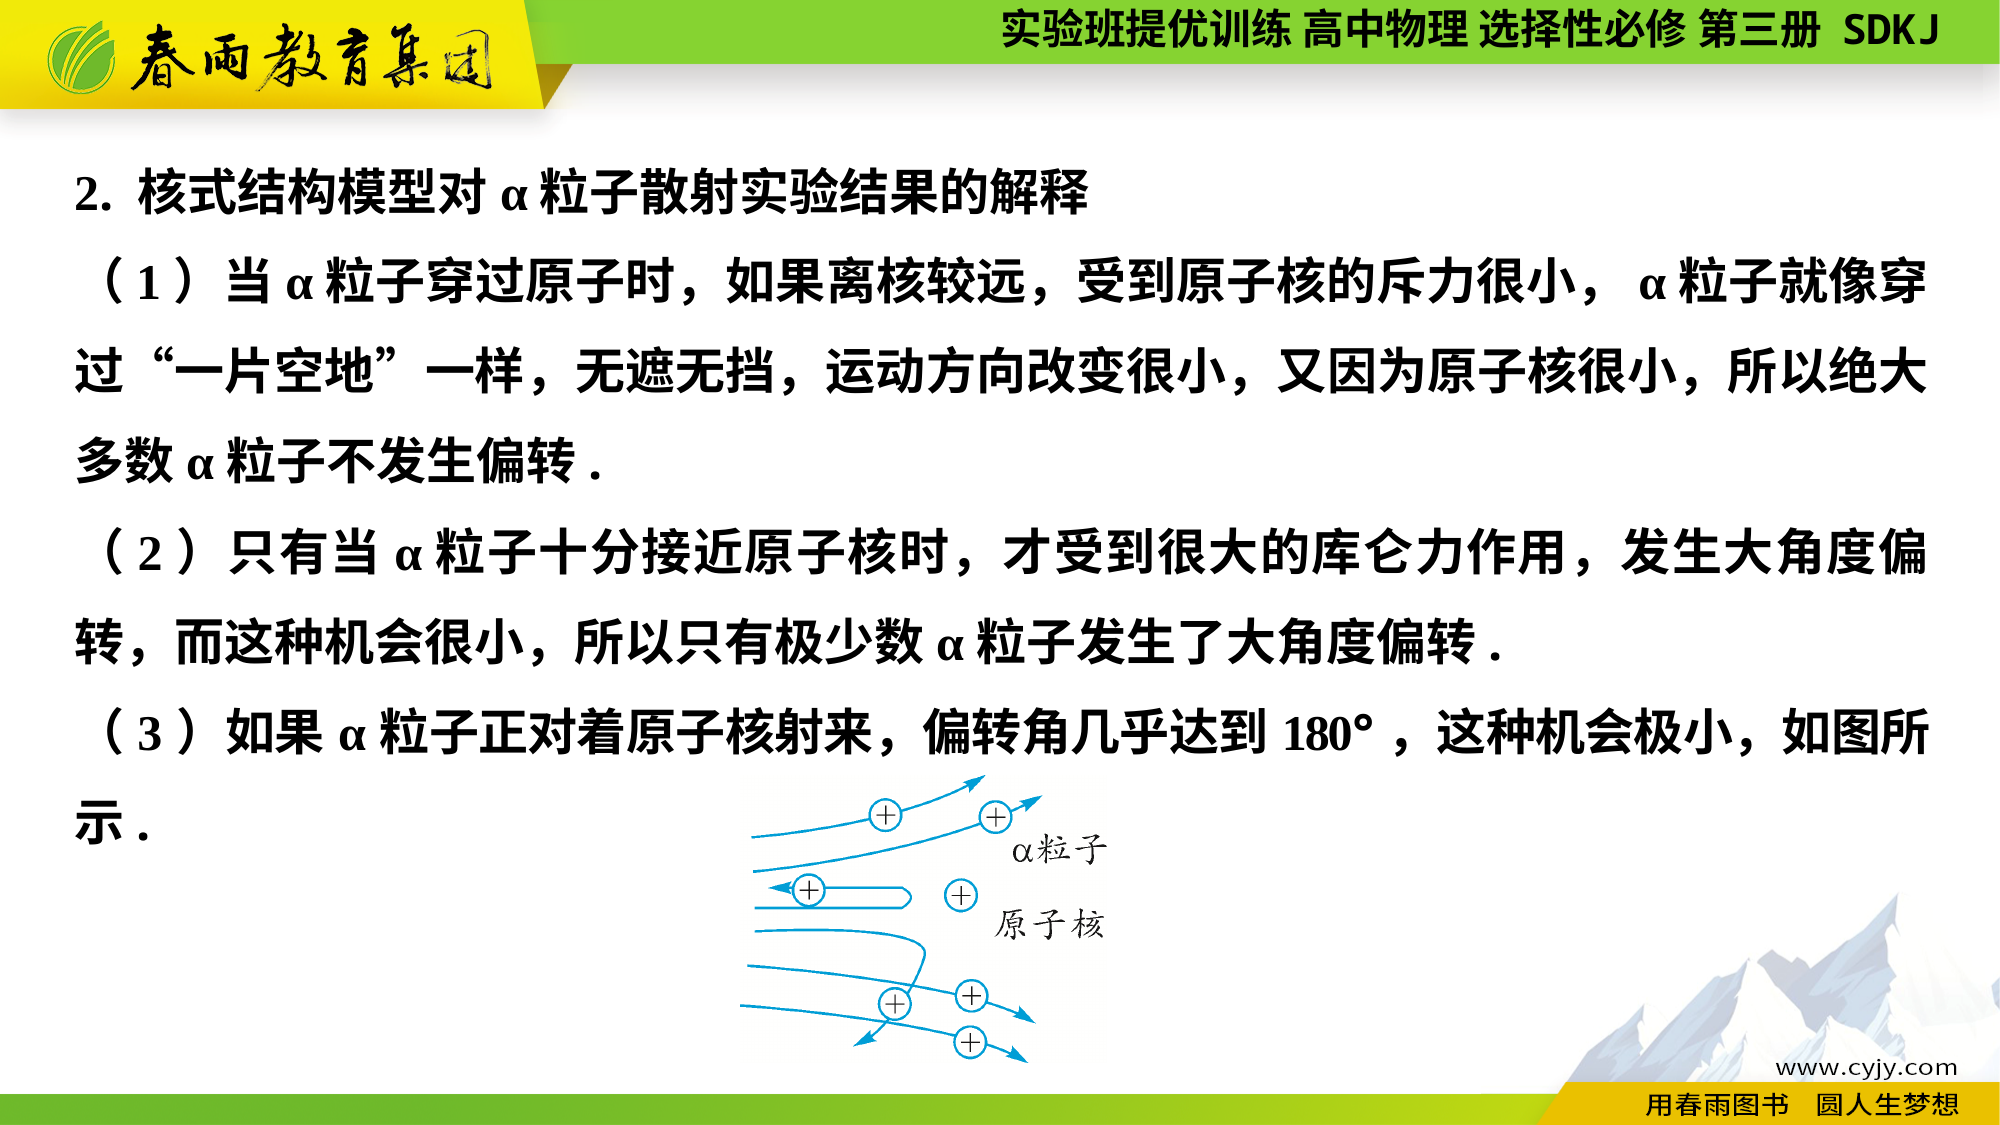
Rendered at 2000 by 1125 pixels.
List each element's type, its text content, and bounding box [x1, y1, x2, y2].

list 2. 核式结构模型对α粒子散射实验结果的解释 （1）当α粒子穿过原子时，如果离核较远，受到原子核的斥力很小，α粒子就像穿过“一片空地”一样，无遮无挡，运动方向改变很小，又因为原子核很小，所以绝大多数α粒子不发生偏转. （2）只有当α粒子十分接近原子核时，才受到很大的库仑力作用，发生大角度偏转，而这种机会很小，所以只有极少数α粒子发生了大角度偏转. （3）如果α粒子正对着原子核射来，偏转角几乎达到180°，这种机会极小，如图所示. [59, 122, 1944, 763]
picture [0, 0, 2000, 1125]
